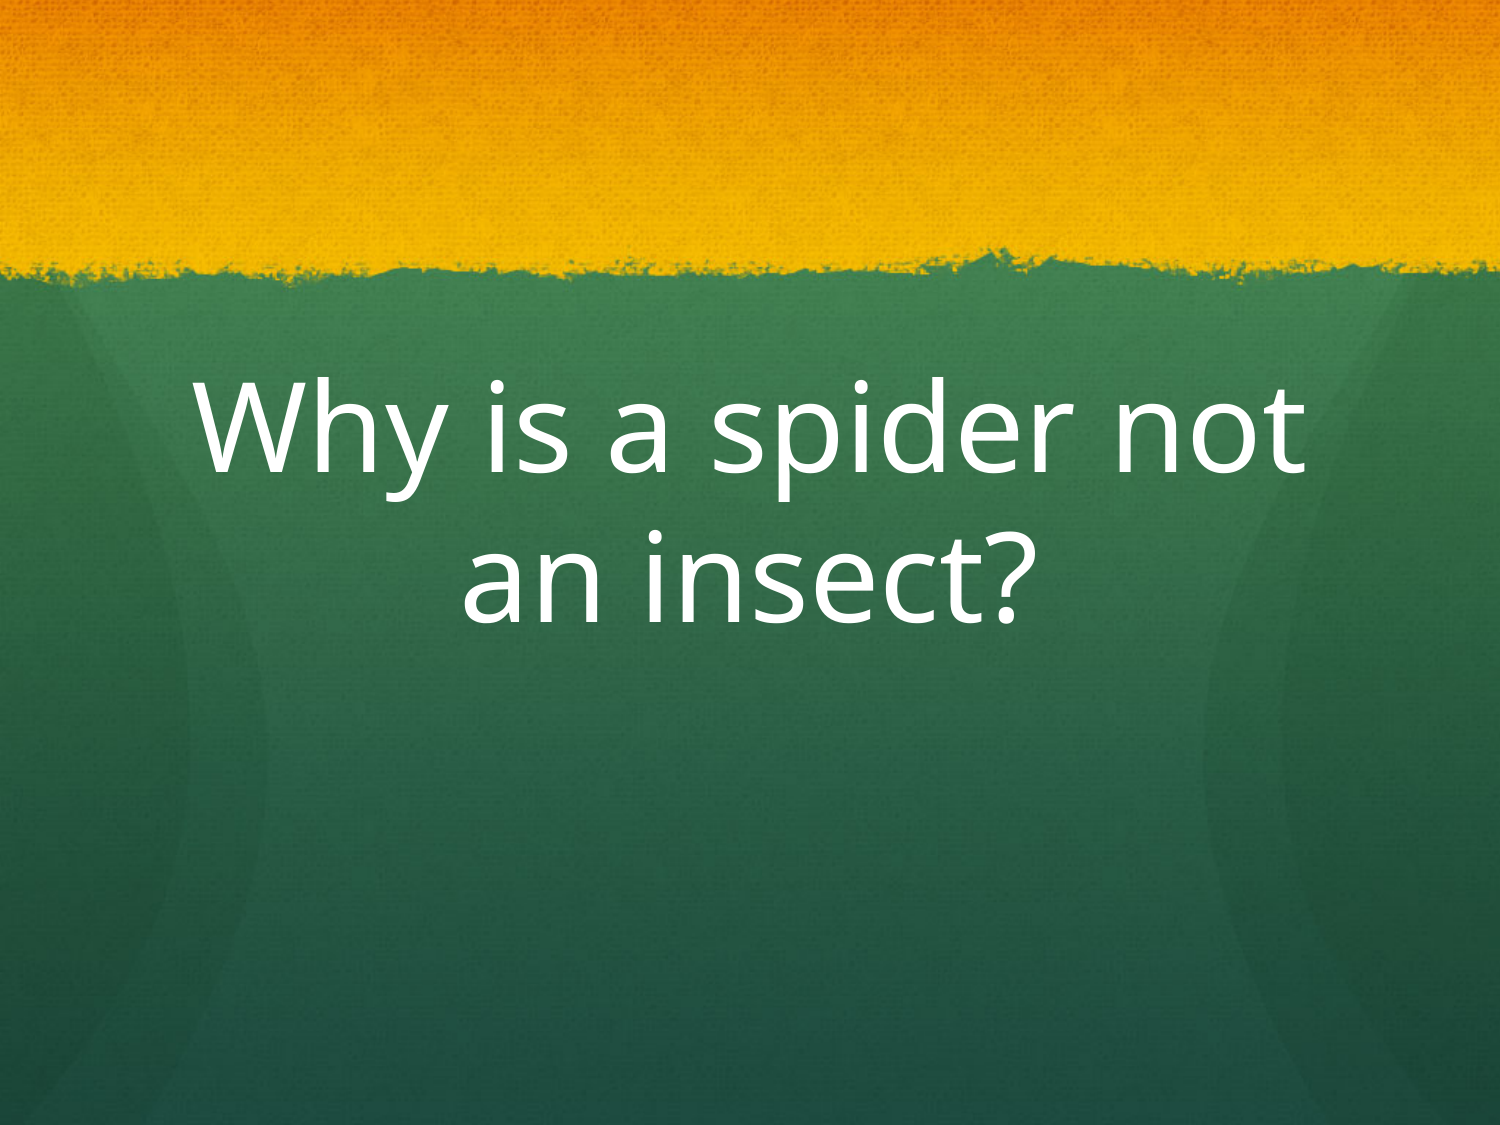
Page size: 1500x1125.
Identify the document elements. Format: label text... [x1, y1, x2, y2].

list Why is a spider not an insect? [125, 339, 1375, 1026]
picture [0, 0, 1500, 1125]
